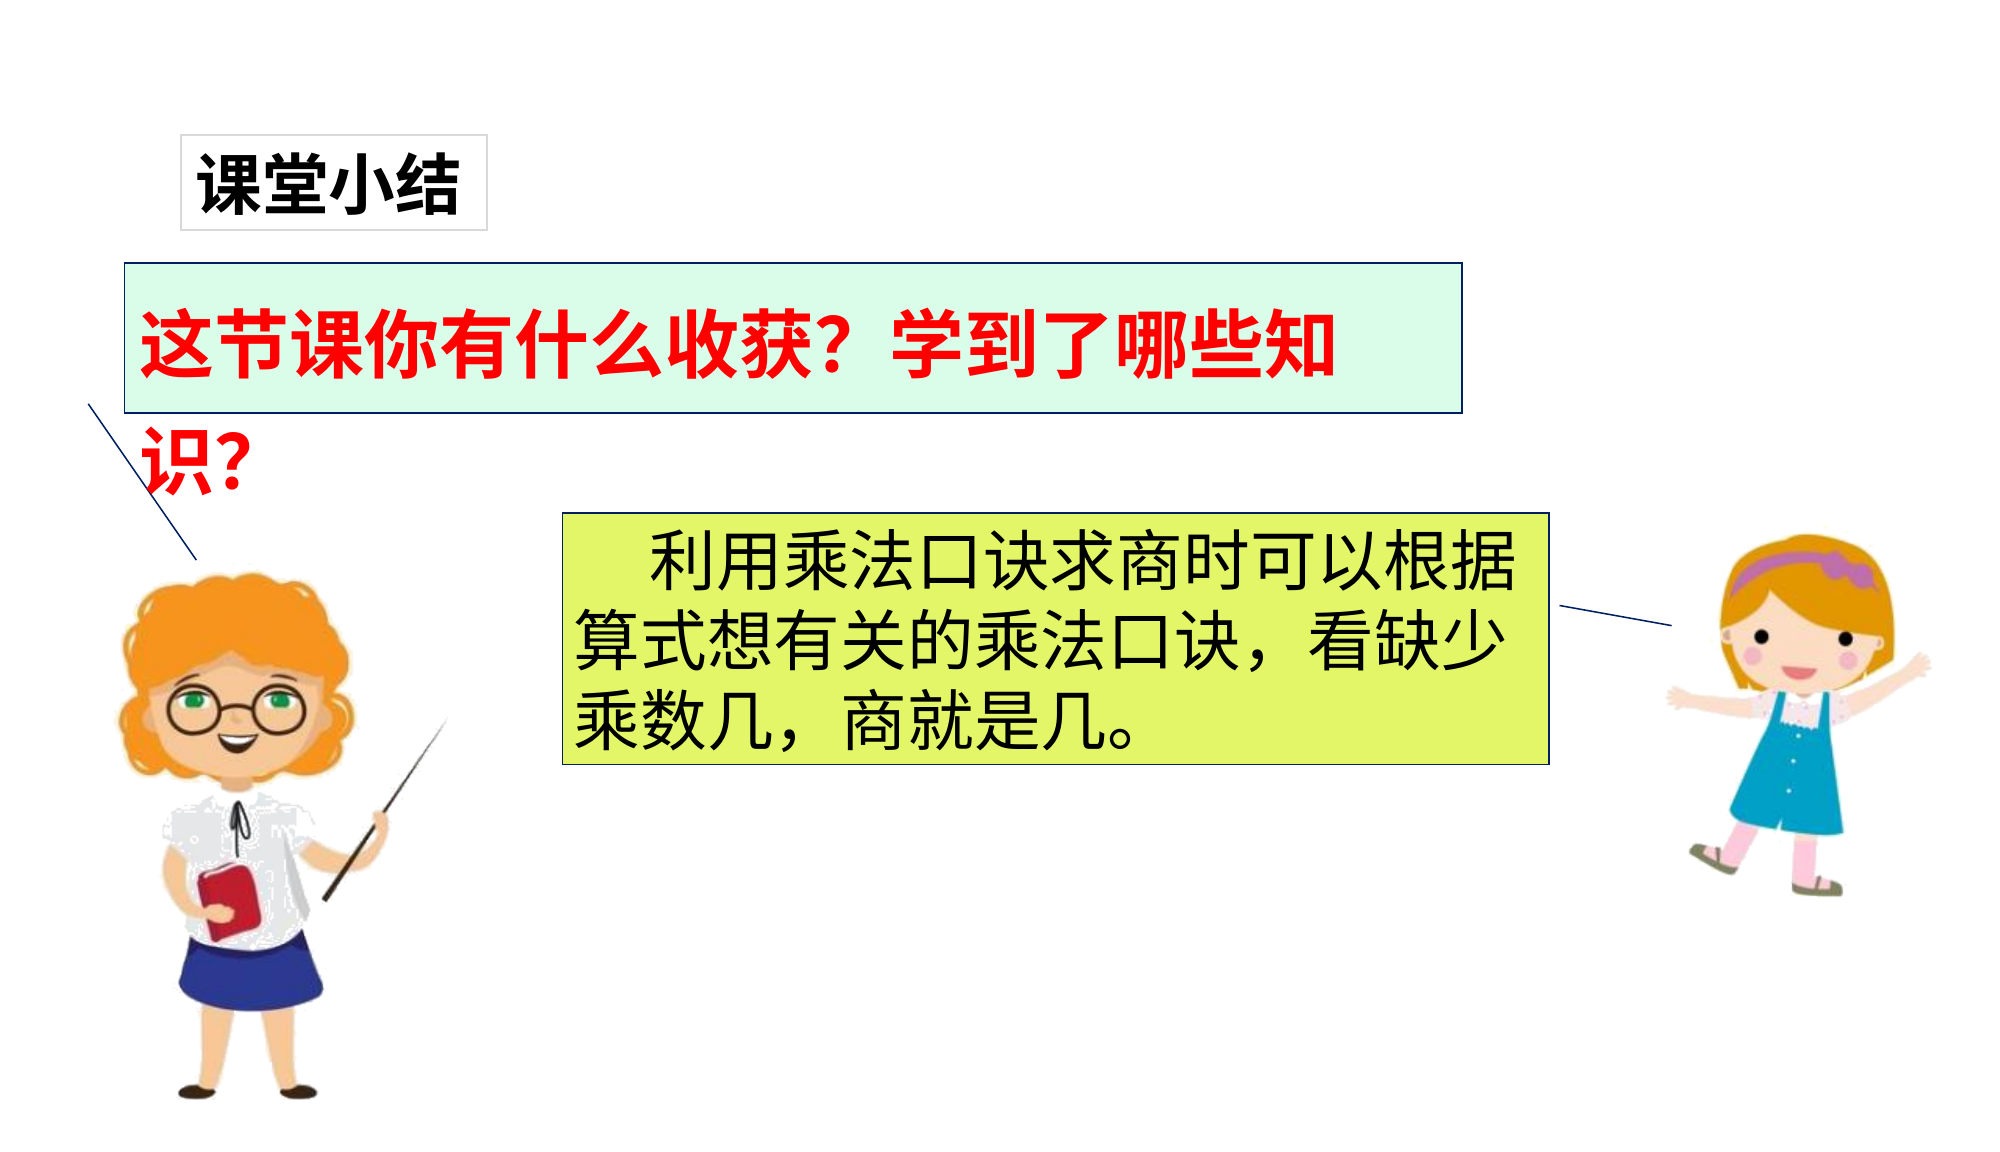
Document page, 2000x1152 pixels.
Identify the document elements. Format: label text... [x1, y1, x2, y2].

text_box 利用乘法口诀求商时可以根据算式想有关的乘法口诀，看缺少乘数几，商就是几。 [562, 513, 1549, 765]
text_box 课堂小结 [180, 135, 488, 230]
picture [97, 563, 450, 1114]
picture [1623, 494, 1964, 909]
text_box 这节课你有什么收获？学到了哪些知识？ [124, 263, 1463, 414]
